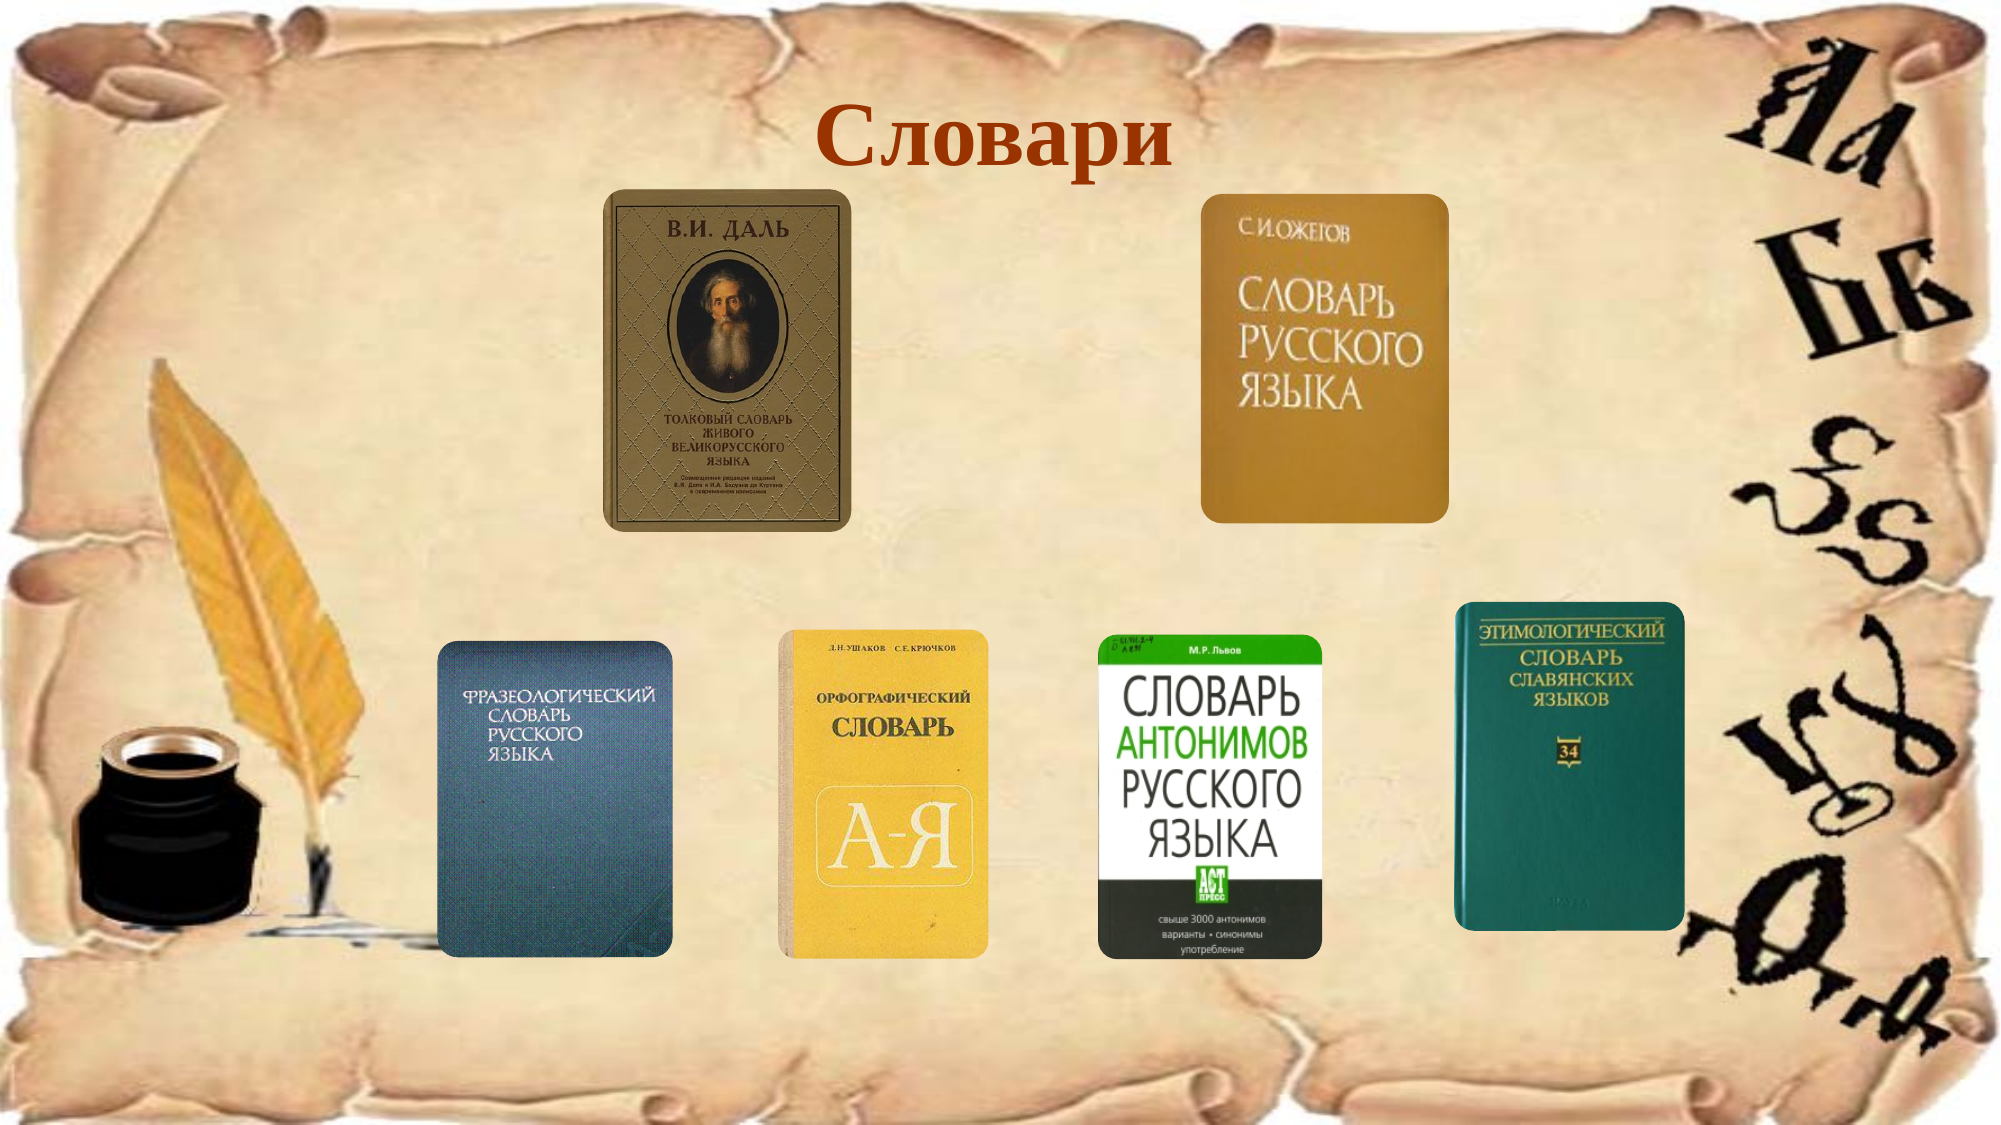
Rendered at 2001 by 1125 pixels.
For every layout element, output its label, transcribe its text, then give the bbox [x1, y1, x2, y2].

title Словари [342, 27, 1647, 245]
picture [0, 0, 2001, 1125]
